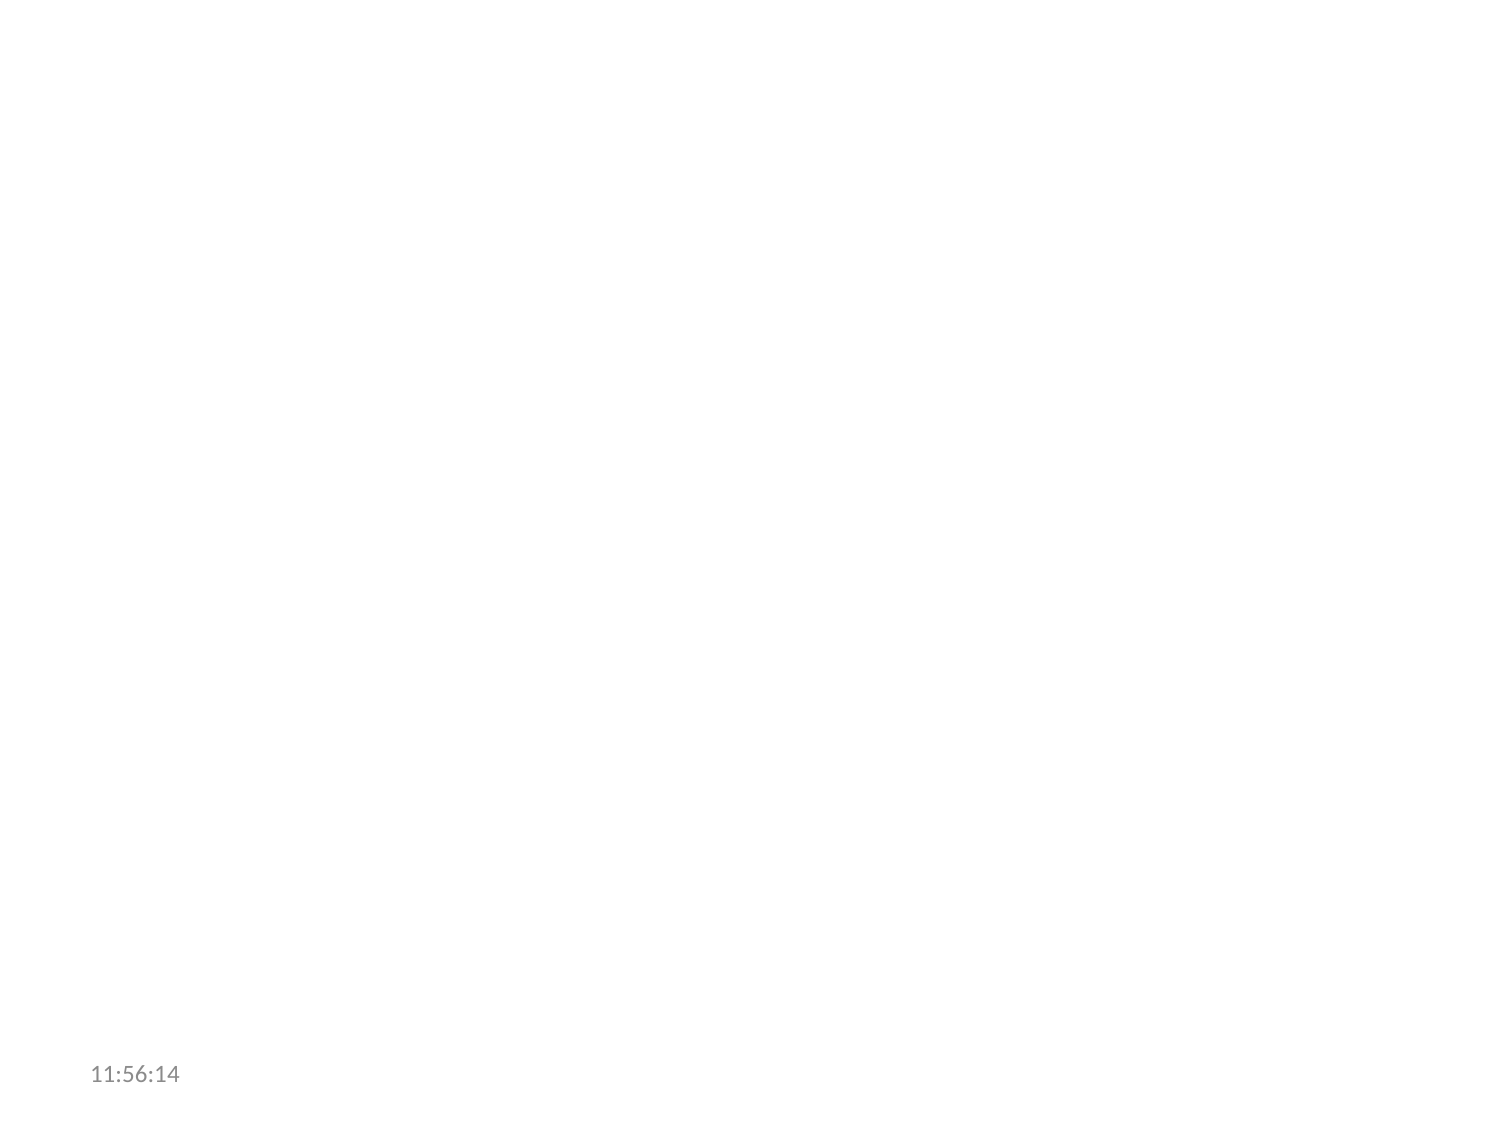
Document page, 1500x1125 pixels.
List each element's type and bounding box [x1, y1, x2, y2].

slide_number [75, 1042, 425, 1103]
